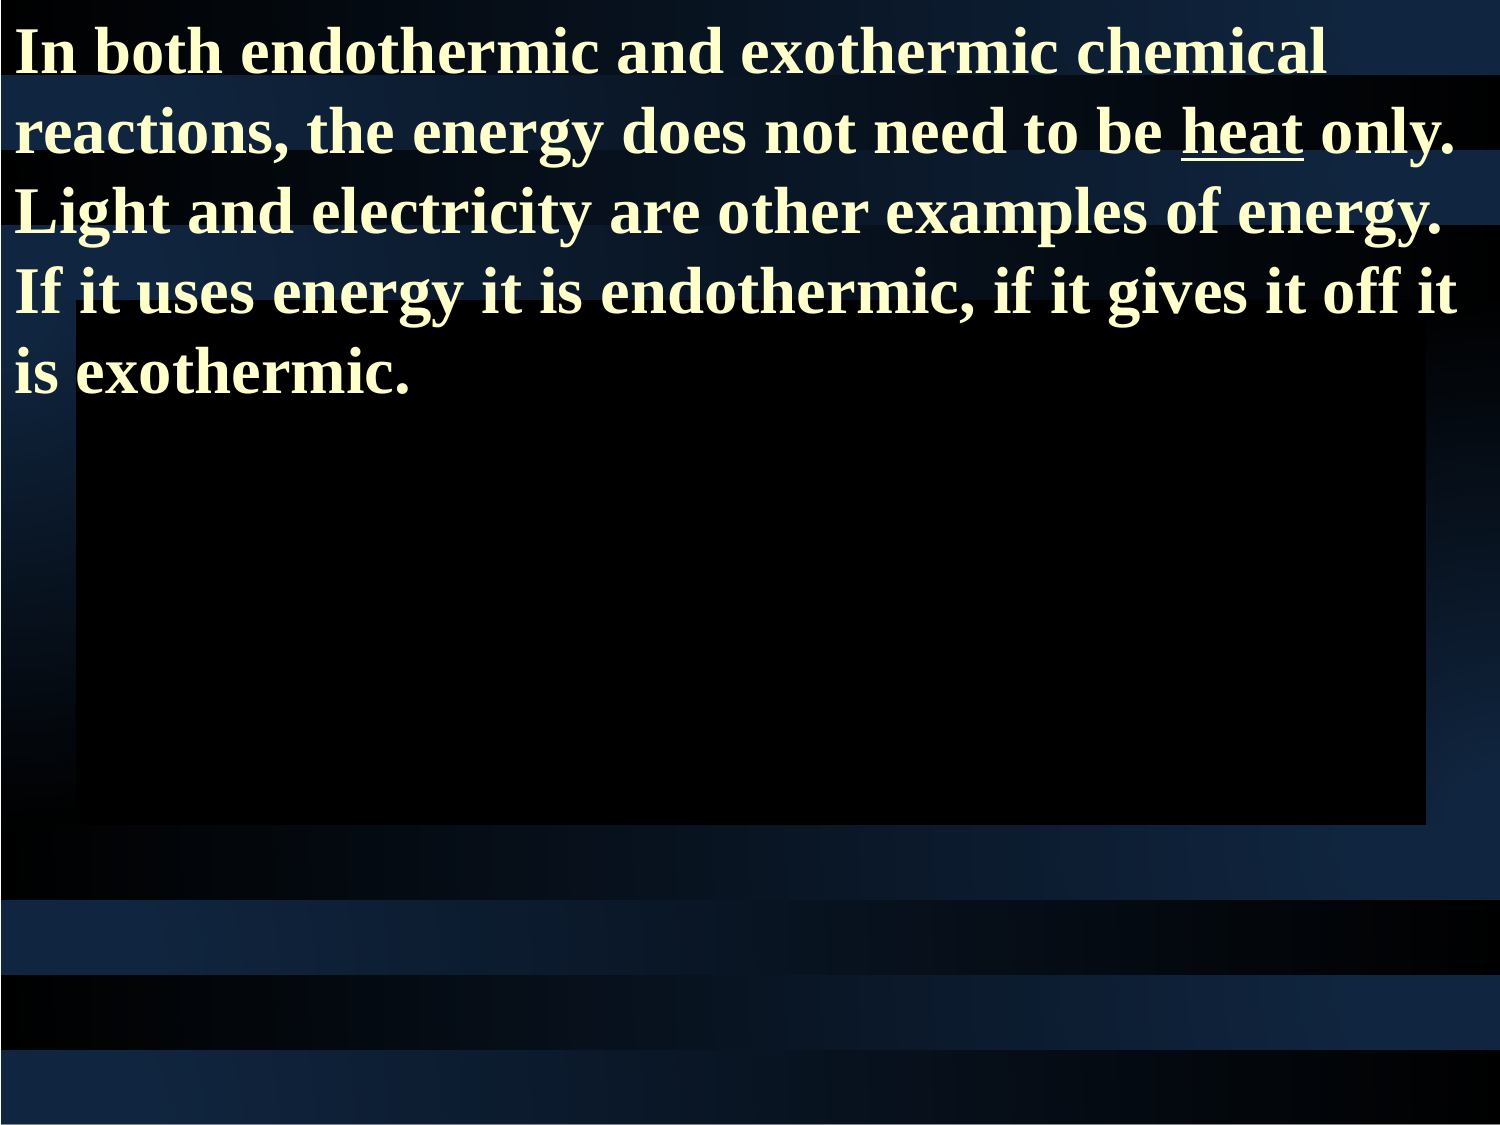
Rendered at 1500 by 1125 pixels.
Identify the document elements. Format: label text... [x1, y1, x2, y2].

picture [0, 415, 1500, 1125]
text_box In both endothermic and exothermic chemical reactions, the energy does not need to be heat only. Light and electricity are other examples of energy. If it uses energy it is endothermic, if it gives it off it is exothermic. [0, 0, 1500, 415]
